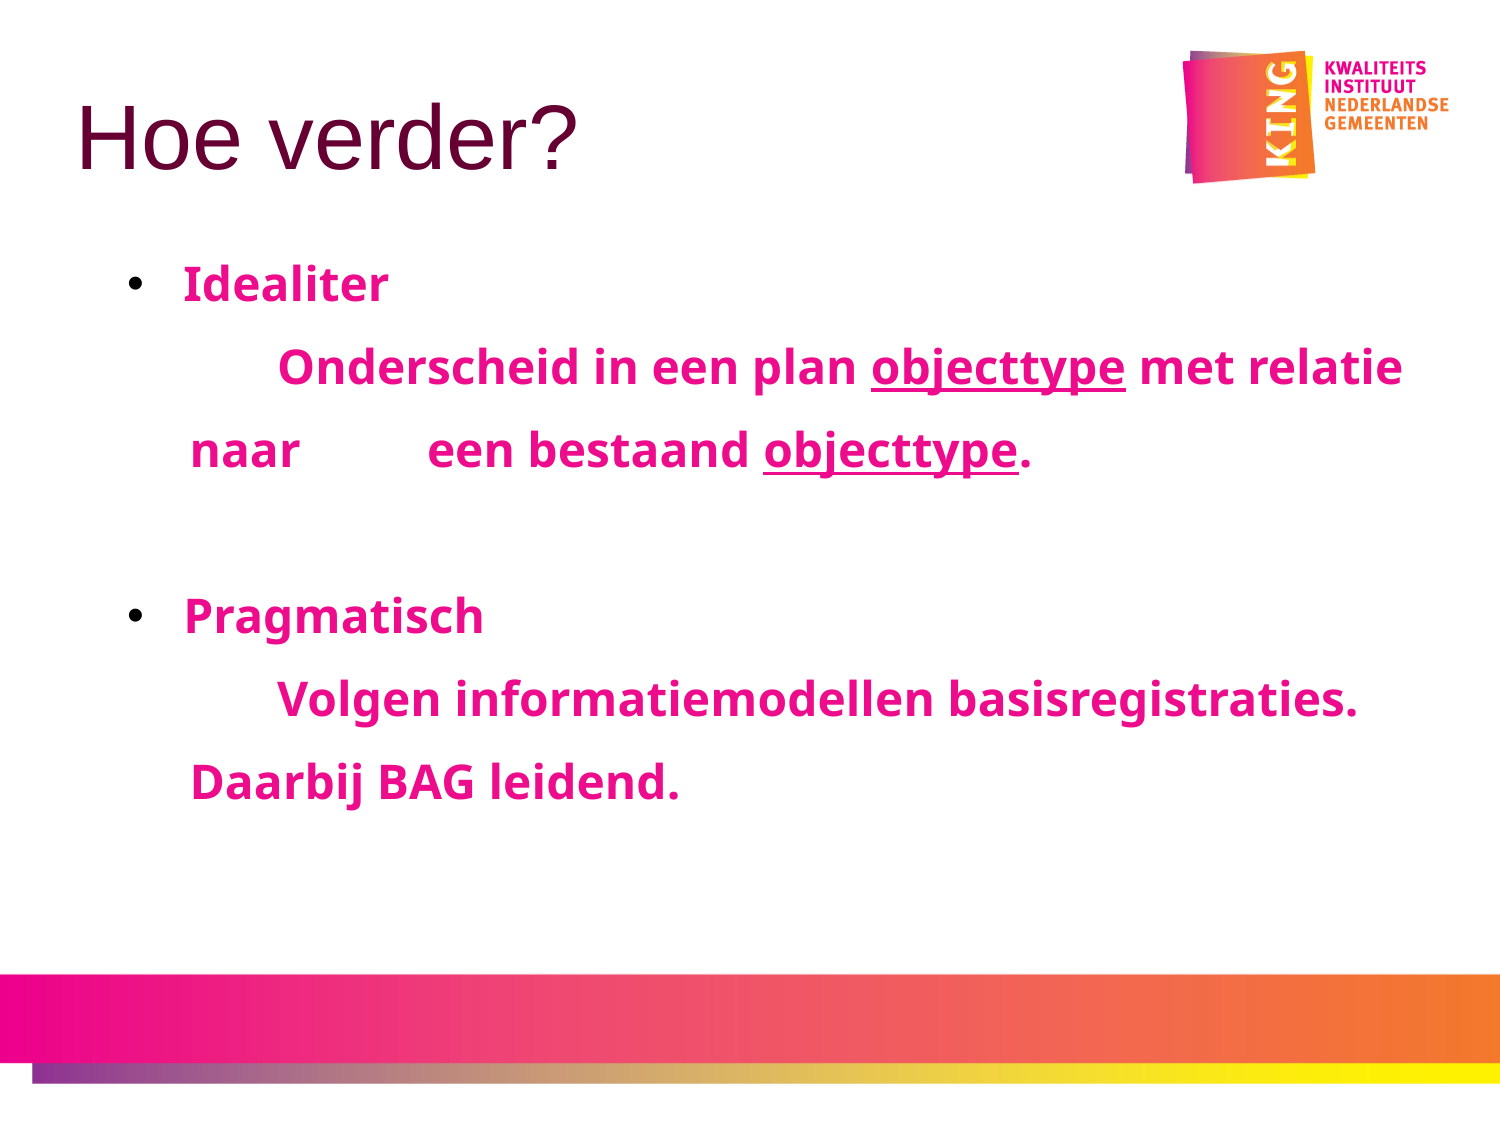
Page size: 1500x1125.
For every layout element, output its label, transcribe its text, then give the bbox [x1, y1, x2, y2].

list Idealiter Onderscheid in een plan objecttype met relatie naar een bestaand objecttype. Pragmatisch Volgen informatiemodellen basisregistraties. Daarbij BAG leidend. [111, 245, 1500, 989]
picture [0, 0, 1500, 1125]
title Hoe verder? [74, 44, 1425, 233]
